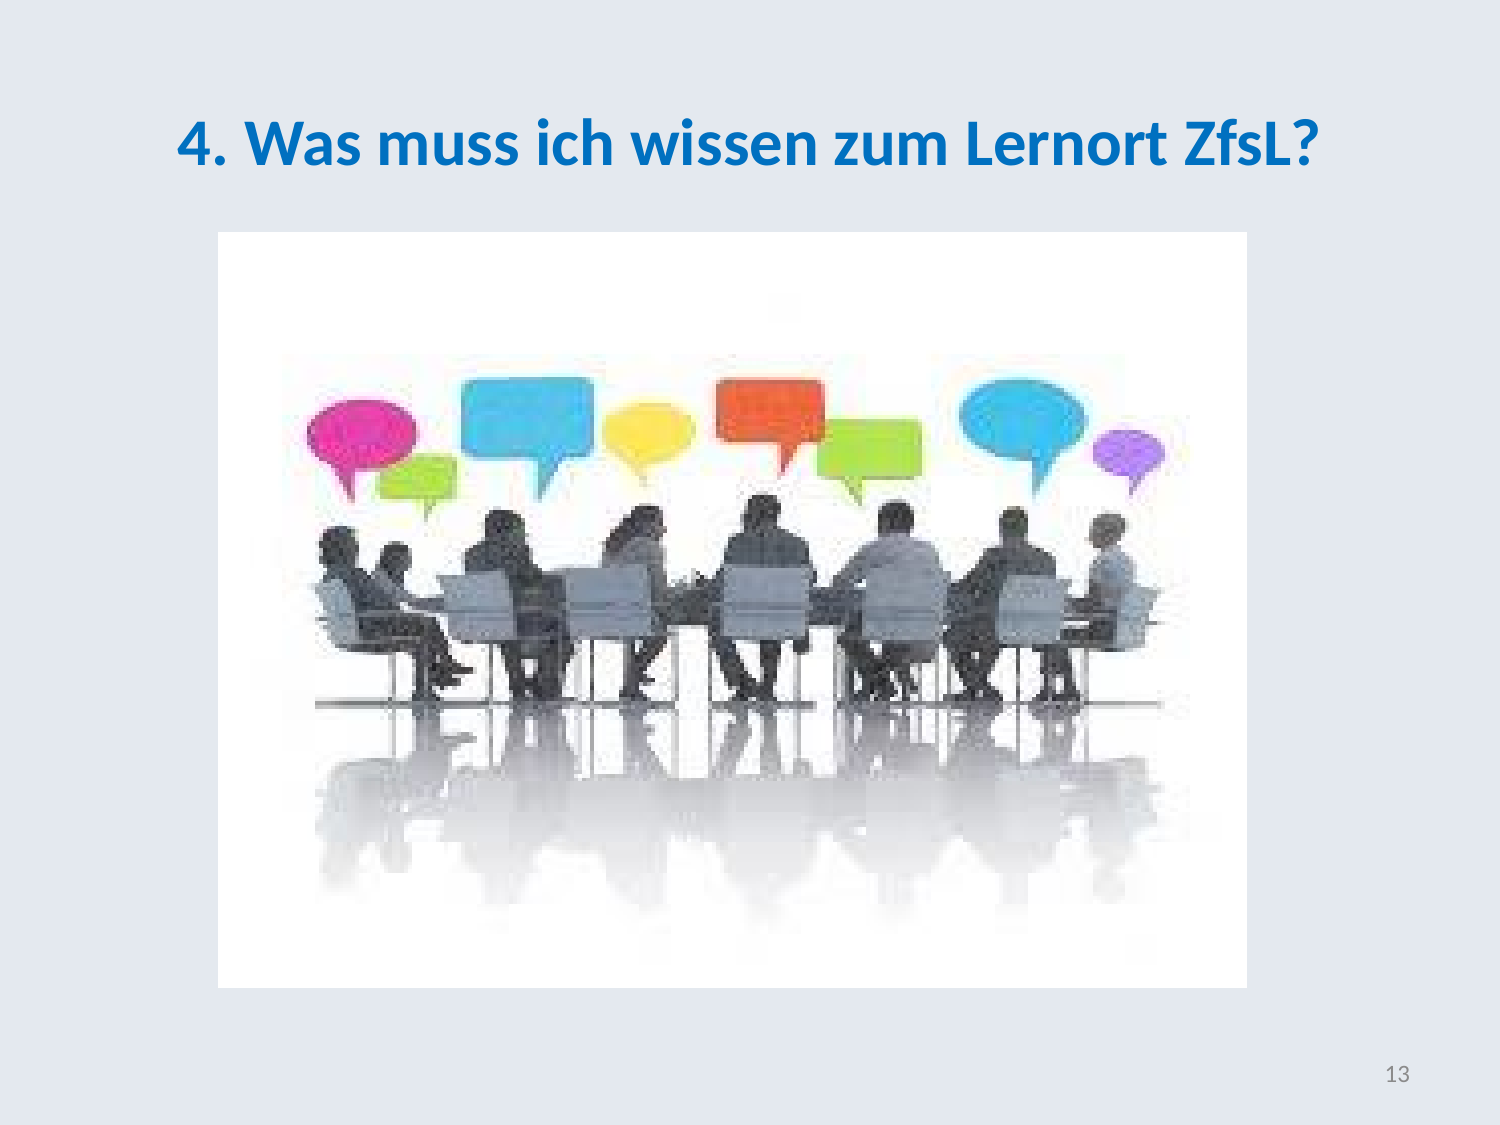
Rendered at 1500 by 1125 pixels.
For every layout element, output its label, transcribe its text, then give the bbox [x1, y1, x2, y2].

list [218, 232, 1247, 988]
title 4. Was muss ich wissen zum Lernort ZfsL? [75, 45, 1425, 233]
slide_number 13 [1074, 1042, 1425, 1103]
